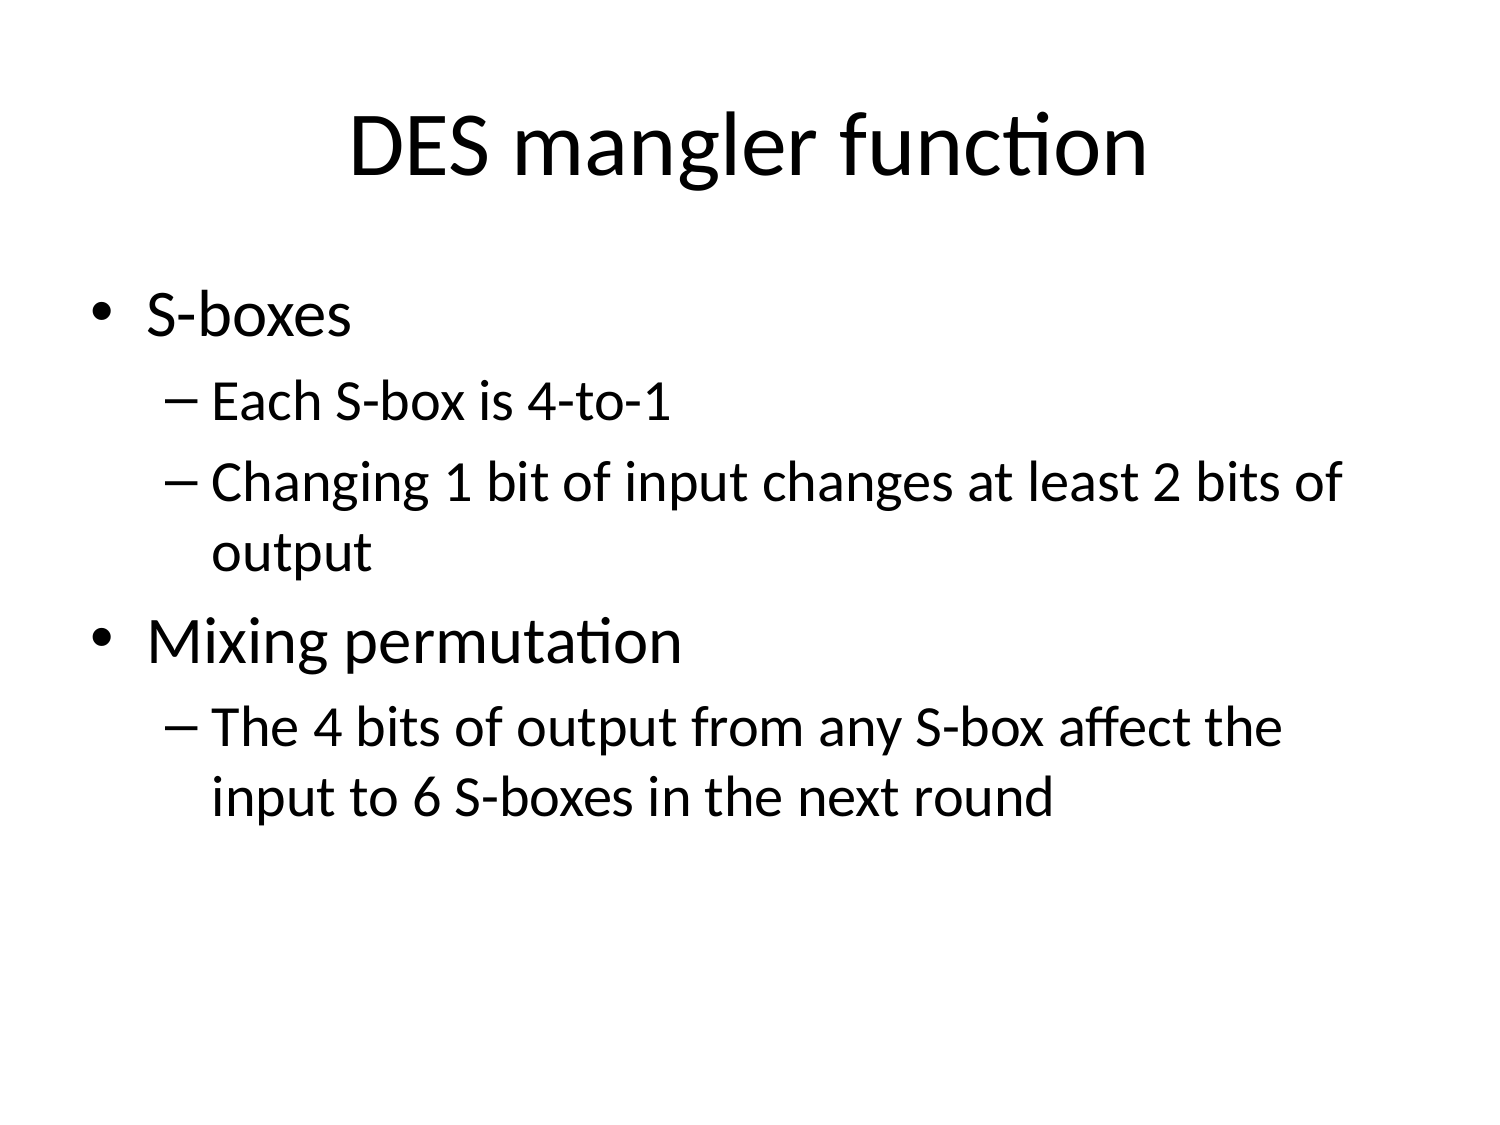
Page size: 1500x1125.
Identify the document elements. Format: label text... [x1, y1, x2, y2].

list S-boxes Each S-box is 4-to-1 Changing 1 bit of input changes at least 2 bits of output Mixing permutation The 4 bits of output from any S-box affect the input to 6 S-boxes in the next round [75, 262, 1425, 1005]
title DES mangler function [75, 45, 1425, 233]
